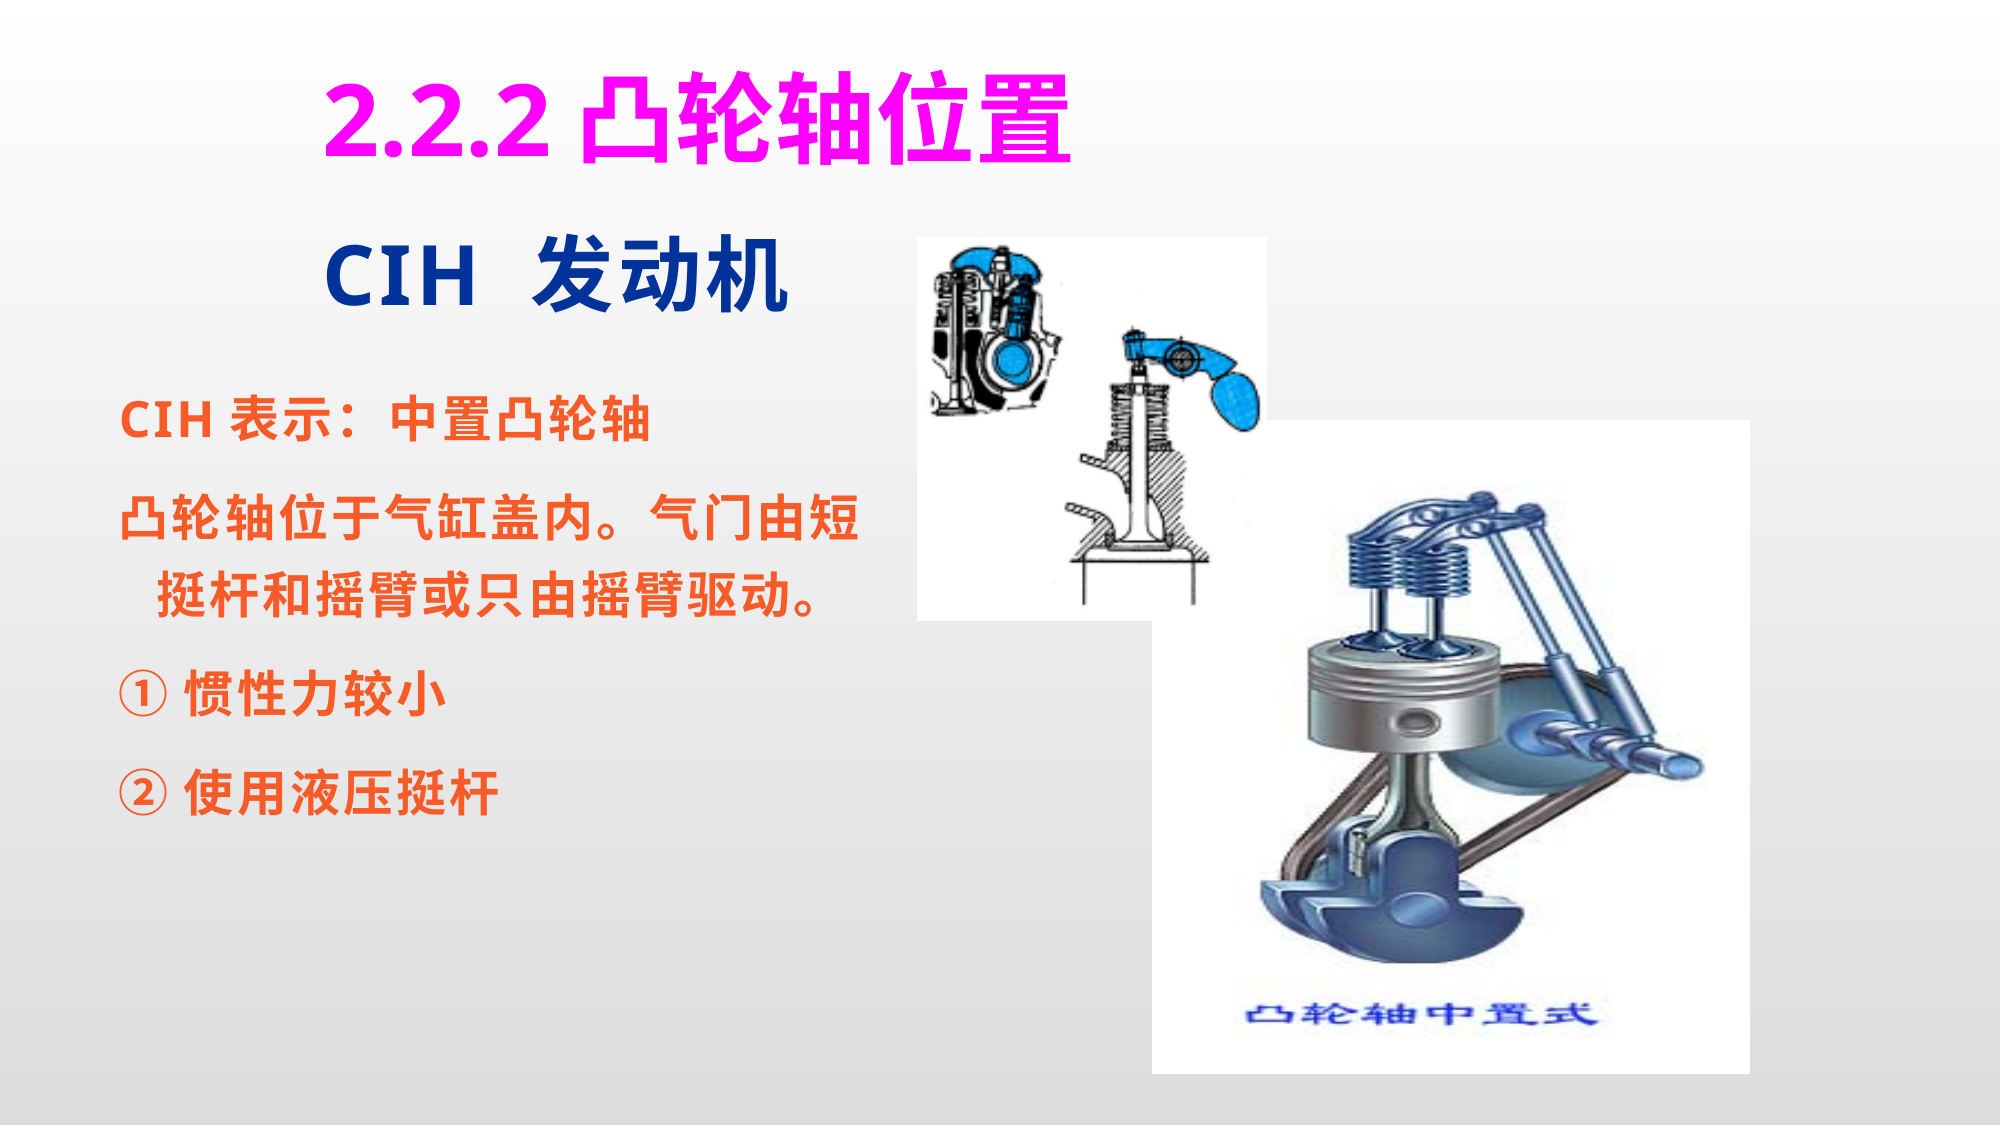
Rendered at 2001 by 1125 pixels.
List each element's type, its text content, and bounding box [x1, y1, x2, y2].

picture [917, 237, 1750, 1074]
list CIH表示：中置凸轮轴 凸轮轴位于气缸盖内。气门由短挺杆和摇臂或只由摇臂驱动。 ①惯性力较小 ②使用液压挺杆 [103, 361, 918, 941]
title CIH 发动机 [307, 178, 1200, 361]
text_box 2.2.2凸轮轴位置 [307, 23, 1583, 211]
